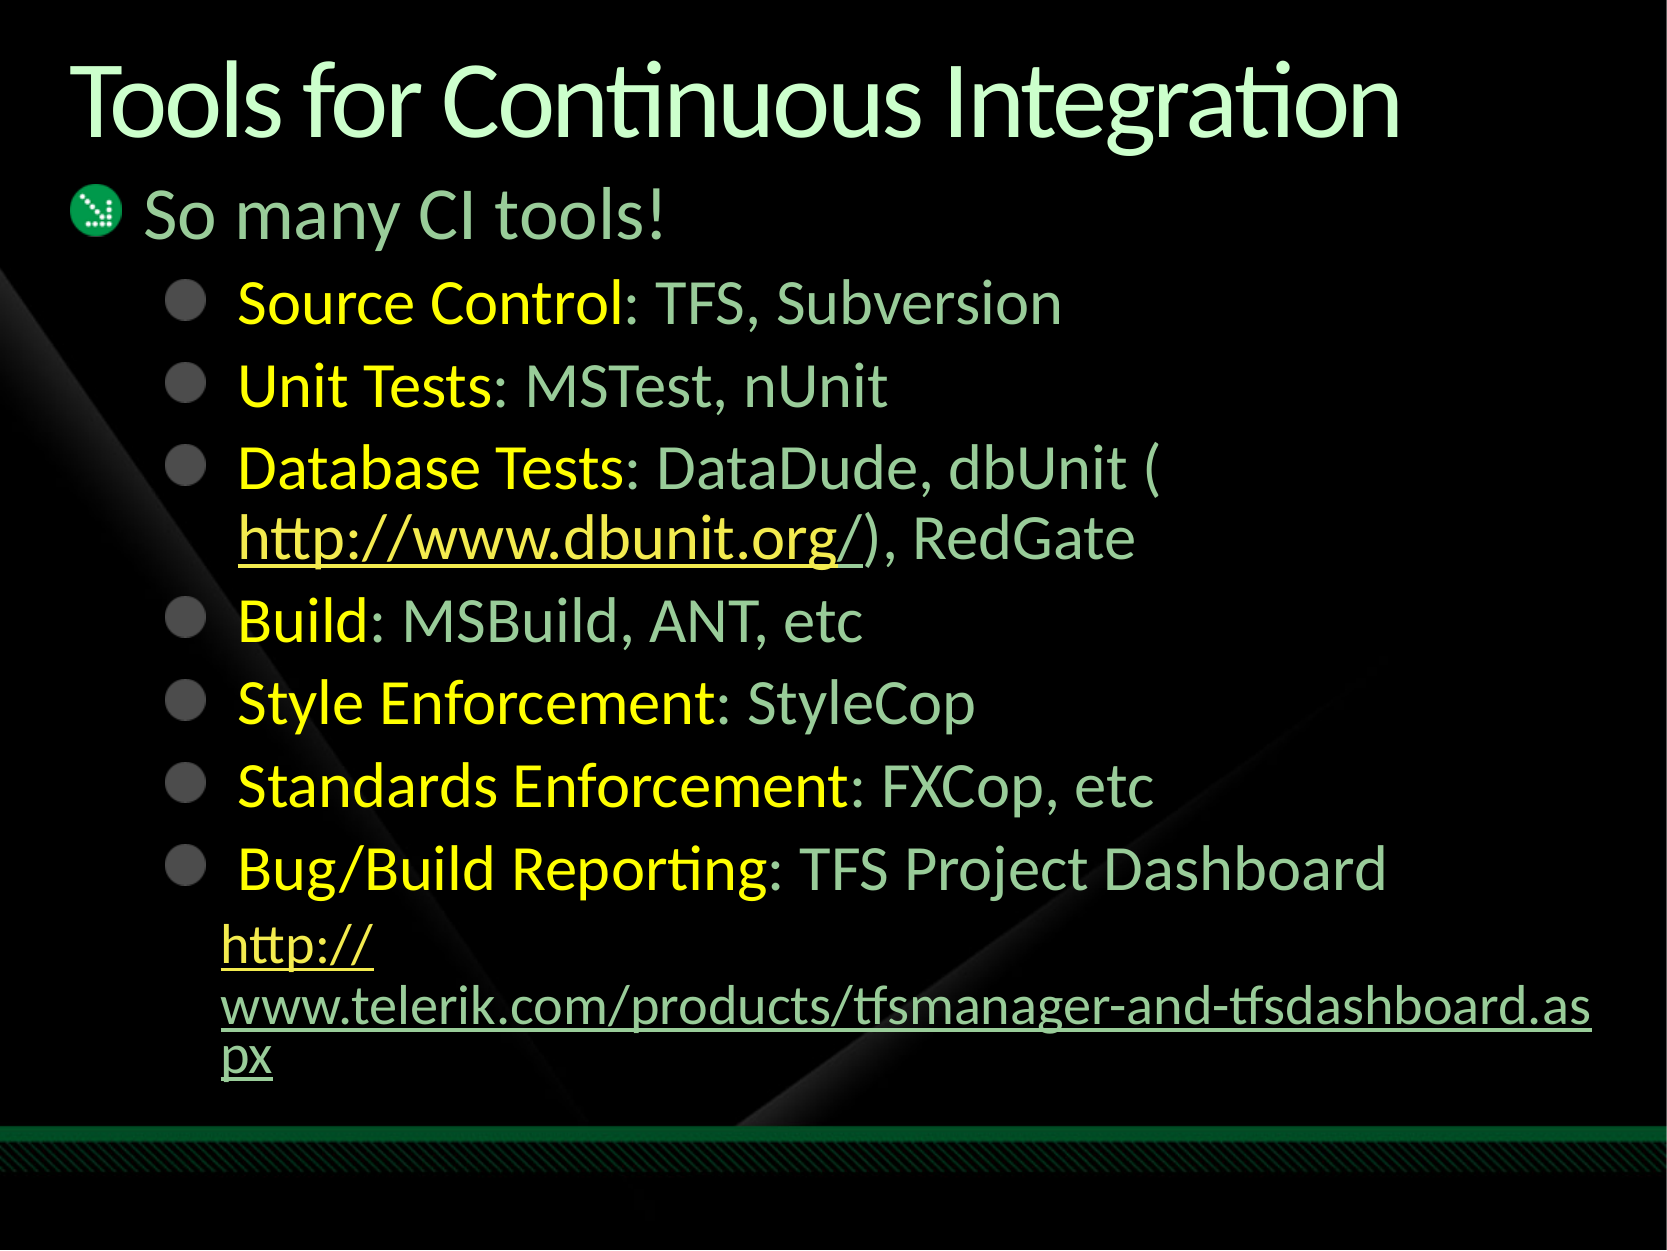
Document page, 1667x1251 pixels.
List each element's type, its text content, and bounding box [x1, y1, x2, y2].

title Tools for Continuous Integration [69, 41, 1598, 164]
picture [0, 0, 1667, 1250]
list So many CI tools! Source Control: TFS, Subversion Unit Tests: MSTest, nUnit Database Tests: DataDude, dbUnit (http://www.dbunit.org/), RedGate Build: MSBuild, ANT, etc Style Enforcement: StyleCop Standards Enforcement: FXCop, etc Bug/Build Reporting: TFS Project Dashboard http://www.telerik.com/products/tfsmanager-and-tfsdashboard.aspx [70, 174, 1599, 1217]
